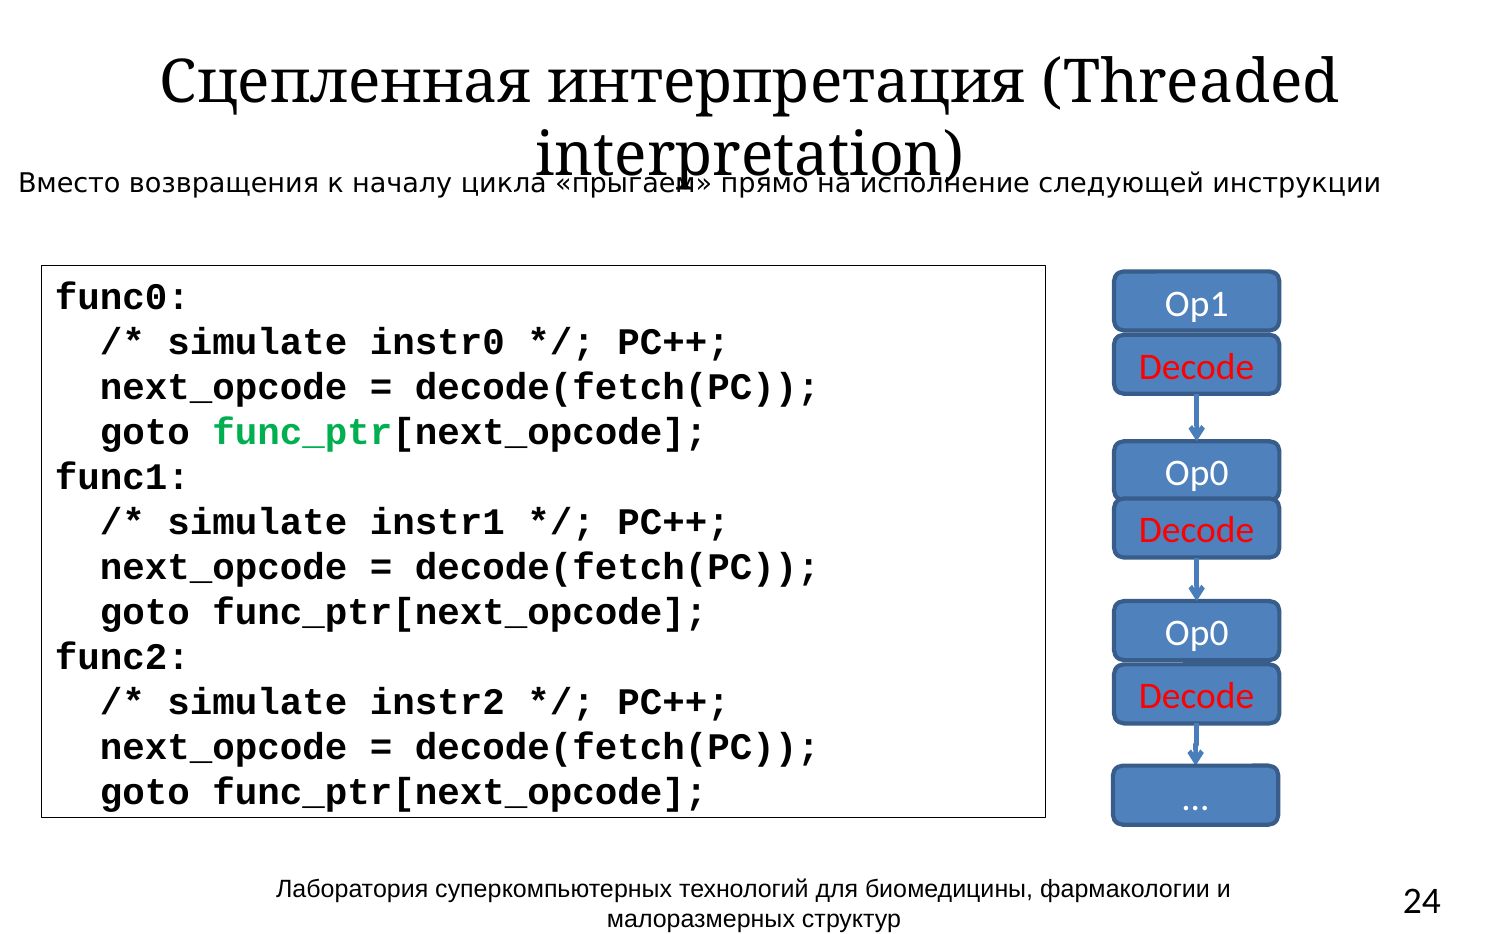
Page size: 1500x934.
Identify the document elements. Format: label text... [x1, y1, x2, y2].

text_box Лаборатория суперкомпьютерных технологий для биомедицины, фармакологии и малоразмерных структур [171, 864, 1338, 915]
list Вместо возвращения к началу цикла «прыгаем» прямо на исполнение следующей инструкции [0, 171, 1477, 232]
text_box func0: /* simulate instr0 */; PC++; next_opcode = decode(fetch(PC)); goto func_ptr[next_opcode]; func1: /* simulate instr1 */; PC++; next_opcode = decode(fetch(PC)); goto func_ptr[next_opcode]; func2: /* simulate instr2 */; PC++; next_opcode = decode(fetch(PC)); goto func_ptr[next_opcode]; [41, 265, 1046, 818]
text_box Decode [1113, 498, 1280, 558]
text_box Decode [1113, 664, 1280, 724]
text_box Decode [1113, 334, 1280, 394]
title Сцепленная интерпретация (Threaded interpretation) [0, 37, 1500, 193]
text_box 24 [1387, 868, 1473, 918]
text_box ... [1112, 765, 1279, 825]
text_box Op1 [1113, 271, 1280, 331]
text_box Op0 [1113, 601, 1280, 661]
text_box Op0 [1113, 441, 1280, 499]
